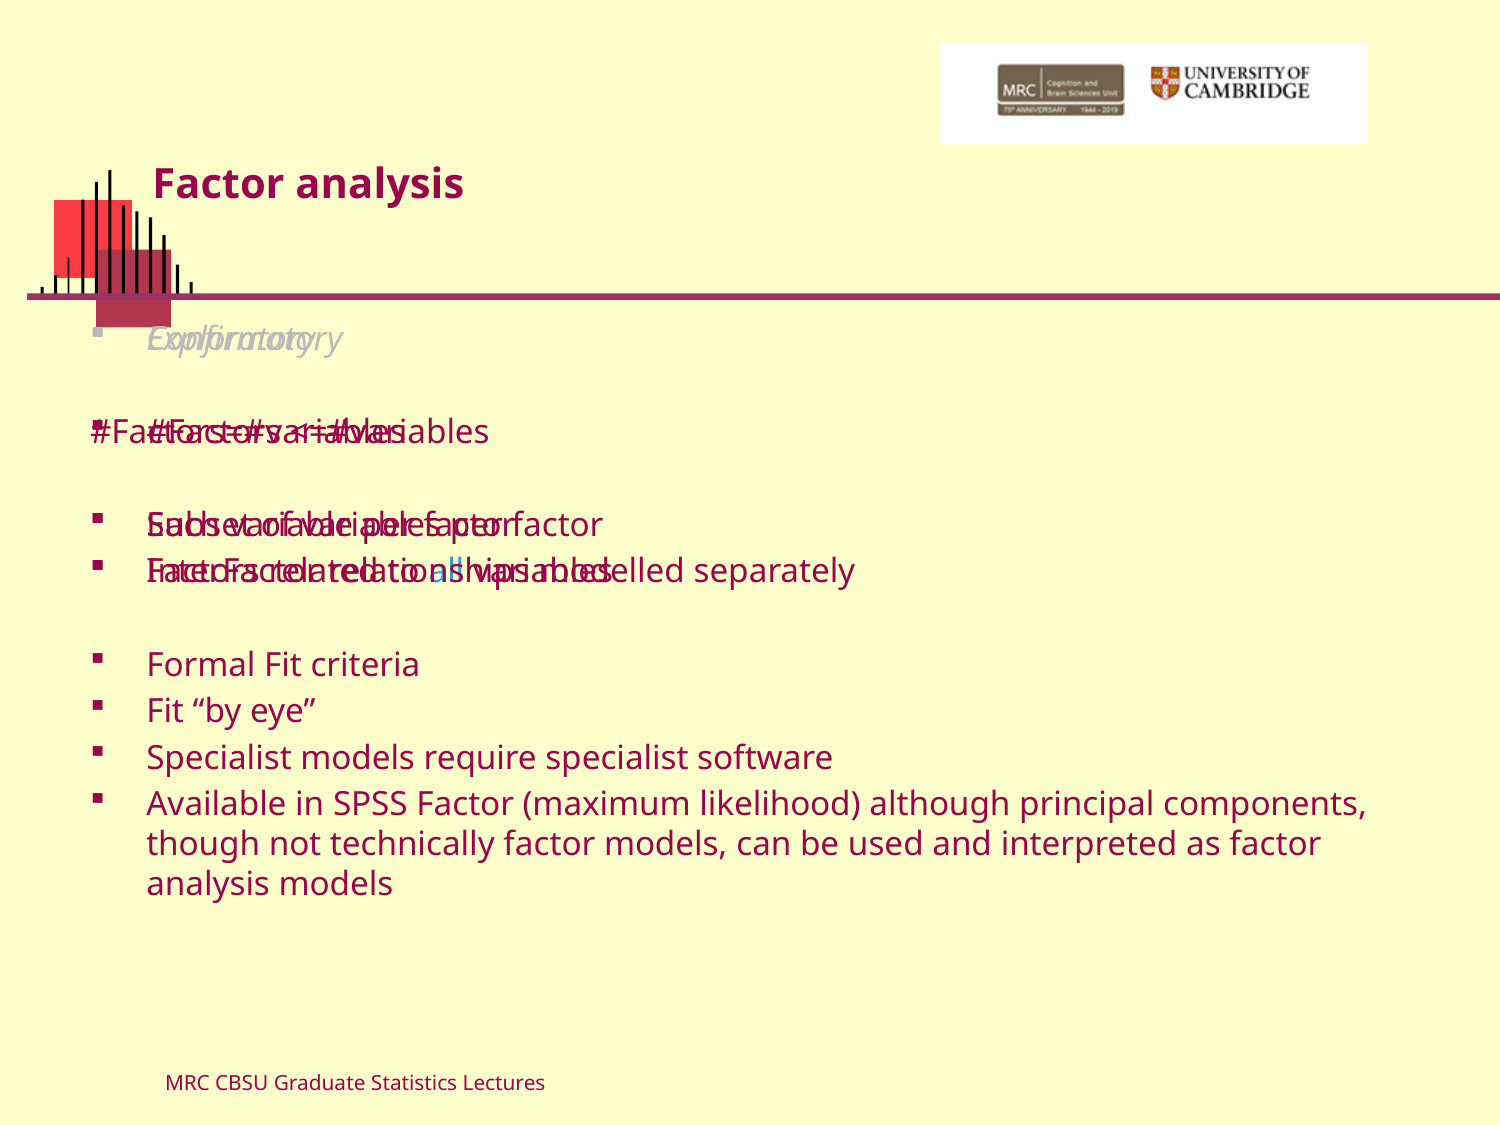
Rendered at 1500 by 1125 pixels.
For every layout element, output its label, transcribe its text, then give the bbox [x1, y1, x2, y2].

picture [939, 42, 1368, 144]
footer MRC CBSU Graduate Statistics Lectures [149, 1062, 988, 1101]
list Confirmatory #Factors <=#variables Subset of variables per factor InterFactor relationships modelled separately Formal Fit criteria Specialist models require specialist software [75, 262, 1425, 1038]
title Factor analysis [137, 137, 988, 233]
